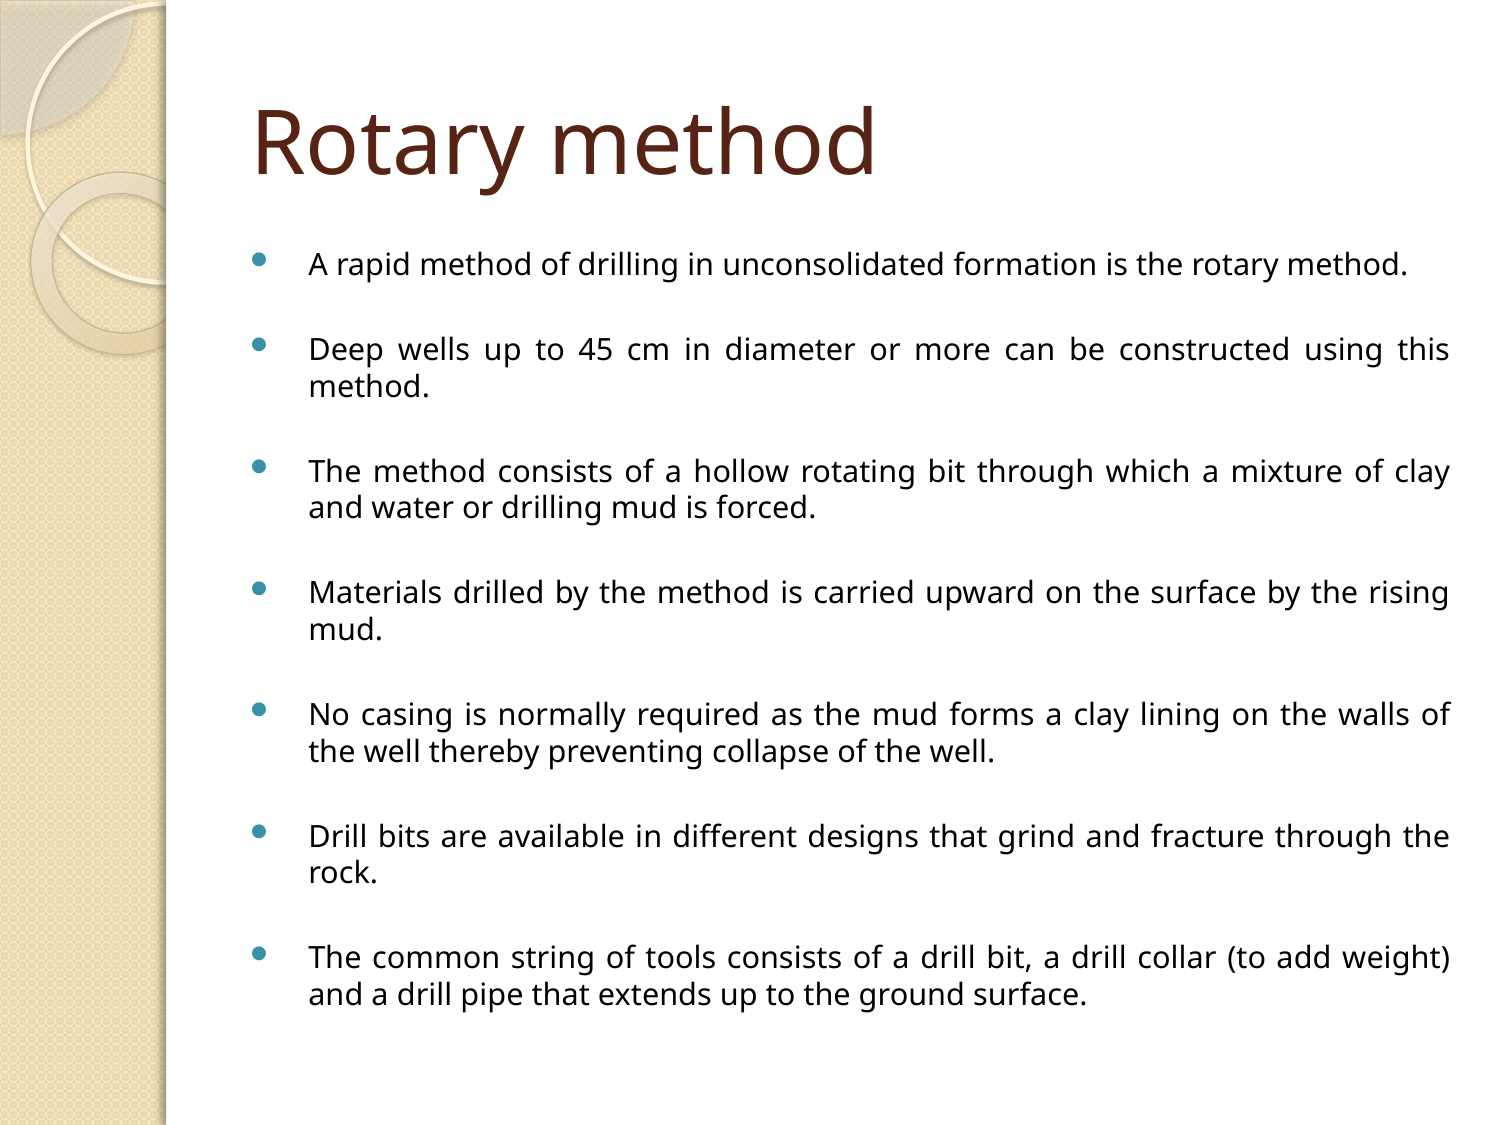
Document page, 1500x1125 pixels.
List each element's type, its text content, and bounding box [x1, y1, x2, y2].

title Rotary method [235, 45, 1466, 233]
list A rapid method of drilling in unconsolidated formation is the rotary method. Deep wells up to 45 cm in diameter or more can be constructed using this method. The method consists of a hollow rotating bit through which a mixture of clay and water or drilling mud is forced. Materials drilled by the method is carried upward on the surface by the rising mud. No casing is normally required as the mud forms a clay lining on the walls of the well thereby preventing collapse of the well. Drill bits are available in different designs that grind and fracture through the rock. The common string of tools consists of a drill bit, a drill collar (to add weight) and a drill pipe that extends up to the ground surface. [235, 237, 1466, 1025]
